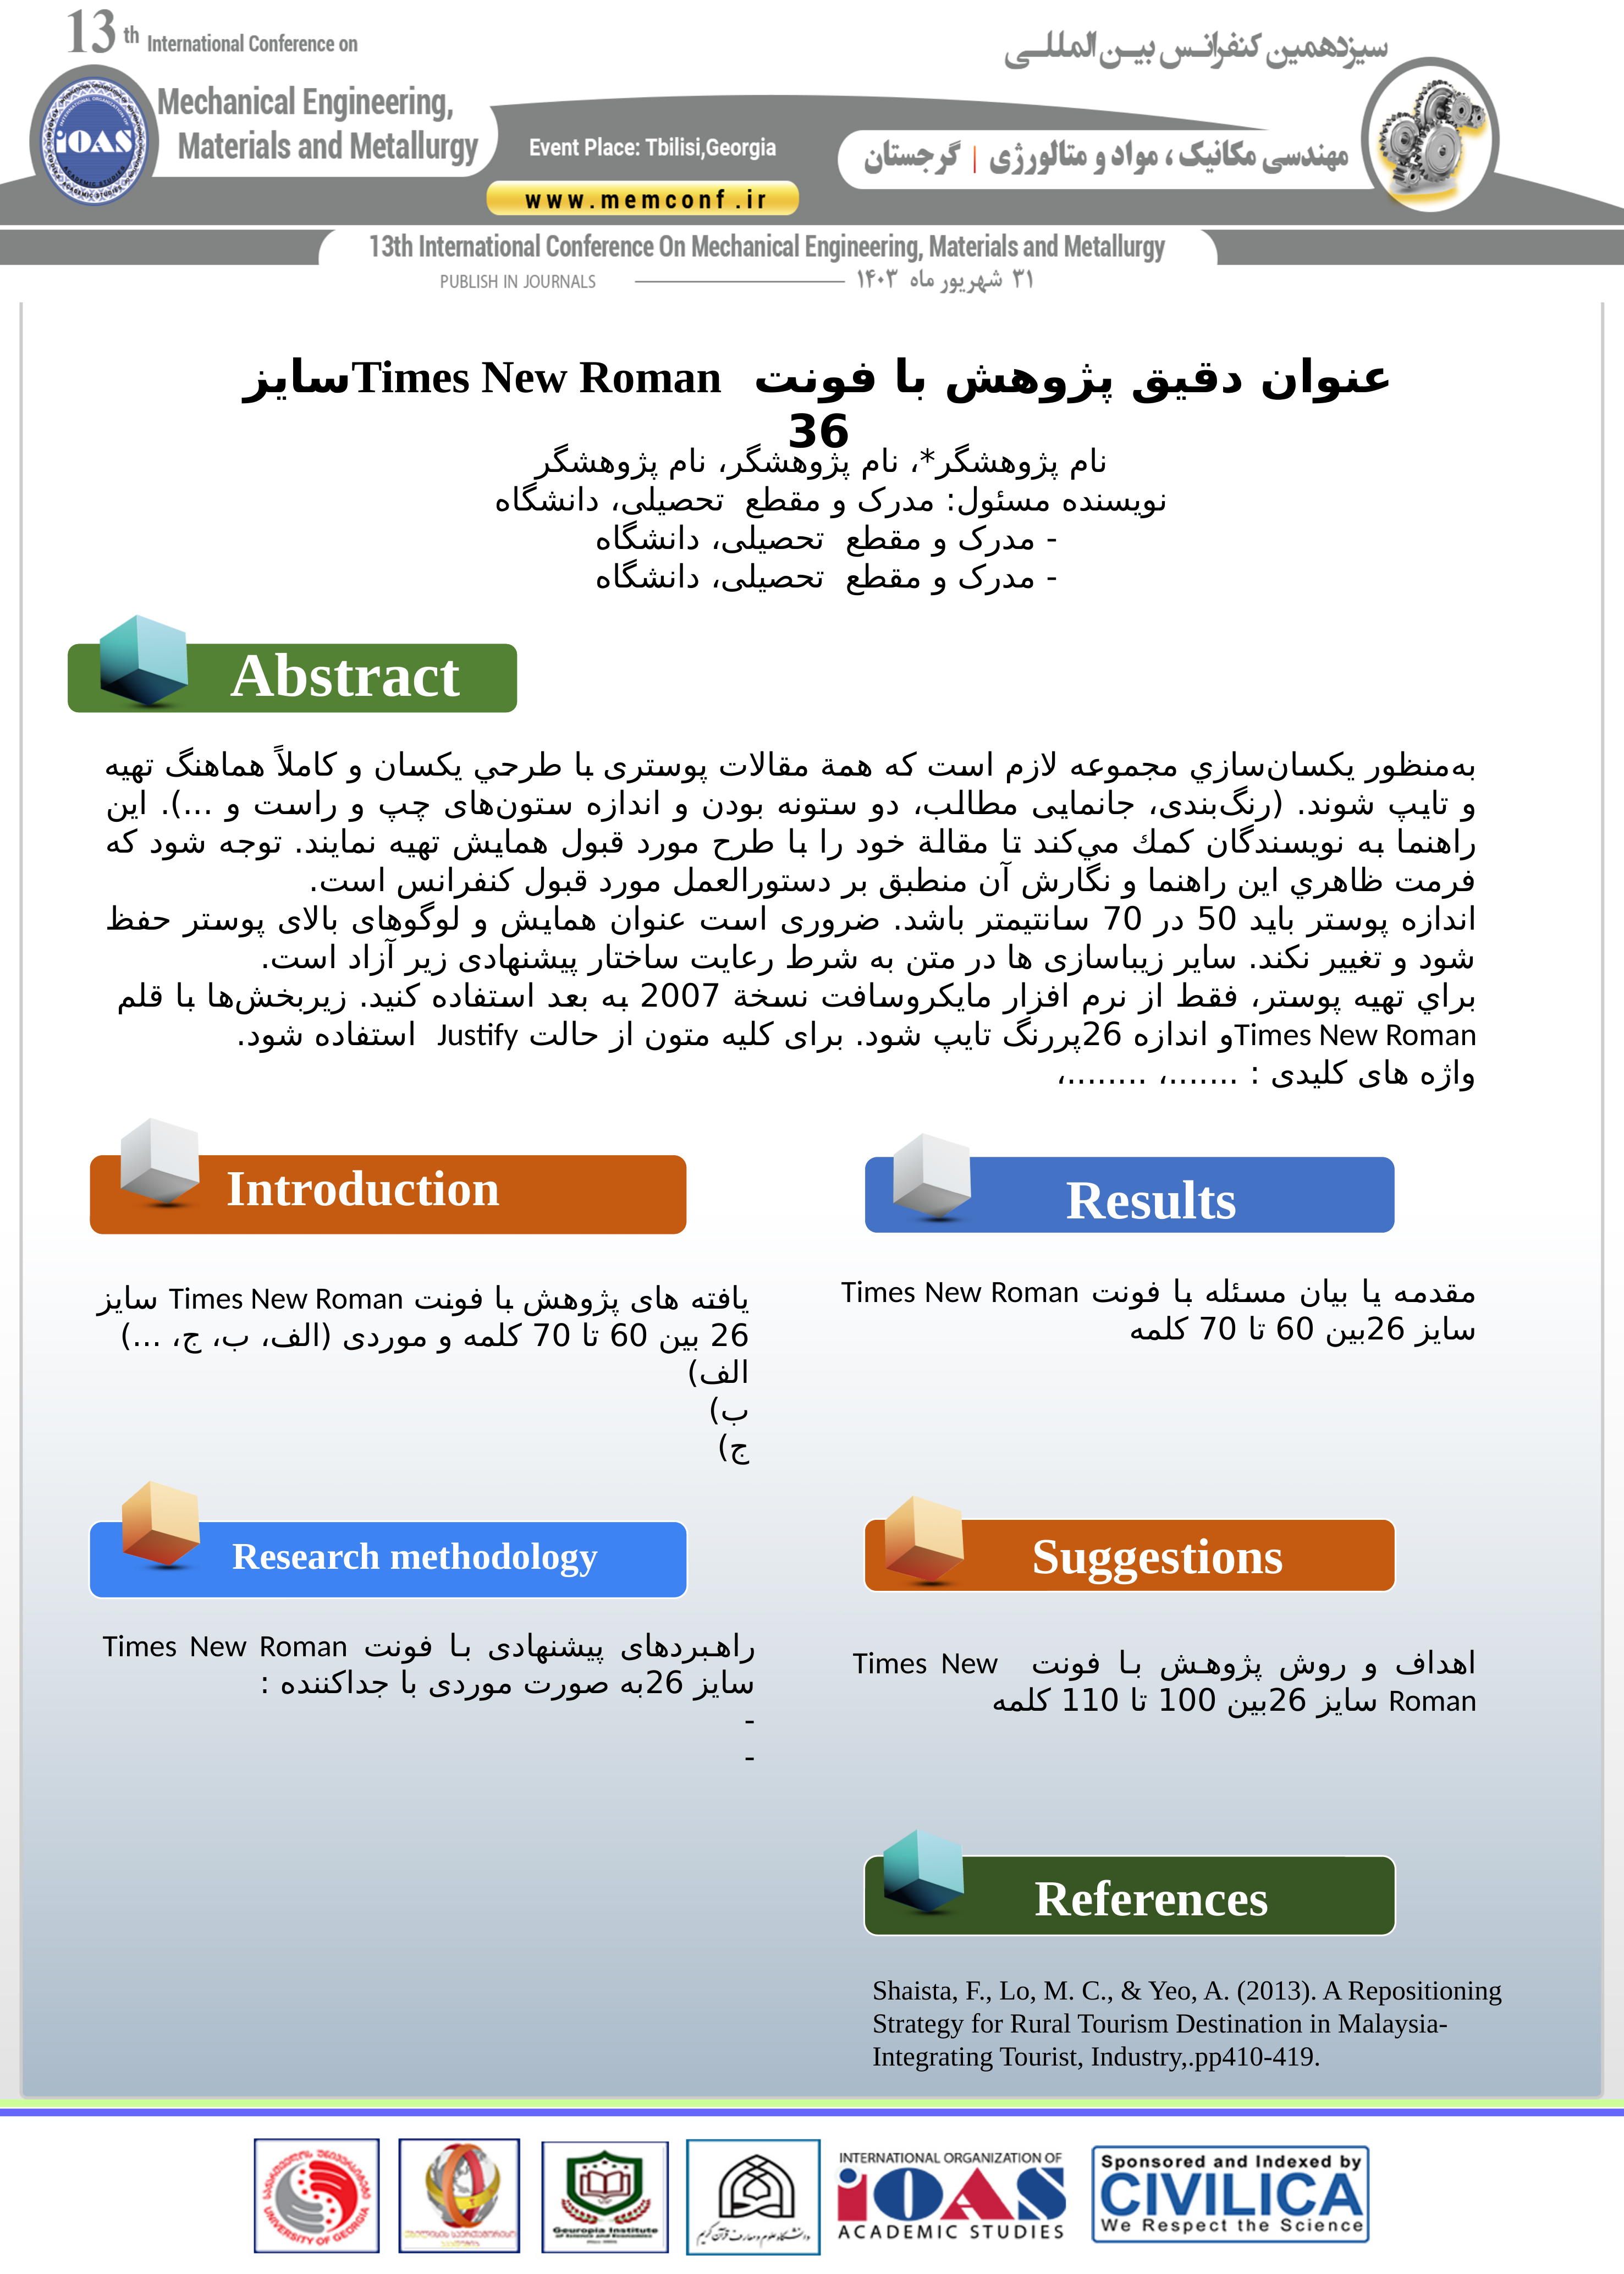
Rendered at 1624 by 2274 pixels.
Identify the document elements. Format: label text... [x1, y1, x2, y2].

text_box [863, 1155, 1397, 1235]
text_box مقدمه یا بیان مسئله با فونت Times New Roman سایز 26بین 60 تا 70 کلمه [831, 1267, 1485, 1350]
text_box یافته های پژوهش با فونت Times New Roman سایز 26 بین 60 تا 70 کلمه و موردی (الف، ب، ج، ...) الف) ب) ج) [89, 1274, 758, 1468]
text_box عنوان دقیق پژوهش با فونت Times New Romanسایز 36 [206, 343, 1432, 436]
text_box Suggestions [1023, 1519, 1293, 1588]
picture [0, 0, 1624, 2274]
text_box [88, 1520, 689, 1600]
text_box Research methodology [210, 1527, 621, 1581]
text_box [88, 1153, 689, 1236]
text_box [863, 1855, 1397, 1936]
text_box References [1026, 1860, 1290, 1930]
text_box اهداف و روش پژوهش با فونت Times New Roman سایز 26بین 100 تا 110 کلمه [838, 1638, 1485, 1721]
text_box به‌منظور يكسان‌سازي مجموعه لازم است كه همة مقالات پوستری با طرحي يكسان و كاملاً هماهنگ تهيه و تايپ شوند. (رنگ‌بندی، جانمایی مطالب، دو ستونه بودن و اندازه ستون‌های چپ و راست و ...). اين راهنما به نويسندگان كمك مي‌كند تا مقالة خود را با طرح مورد قبول همایش تهيه نمايند. توجه شود كه فرمت ظاهري اين راهنما و نگارش آن منطبق بر دستورالعمل مورد قبول کنفرانس است. اندازه پوستر باید 50 در 70 سانتیمتر باشد. ضروری است عنوان همایش و لوگوهای بالای پوستر حفظ شود و تغییر نکند. سایر زیباسازی ها در متن به شرط رعایت ساختار پیشنهادی زیر آزاد است. براي تهیه پوستر، فقط از نرم افزار مايكروسافت نسخة 2007 به بعد استفاده كنيد. زيربخش‌ها با قلم Times New Romanو اندازه 26پررنگ تايپ شود. برای کلیه متون از حالت Justify استفاده شود. واژه های کلیدی : .......، ........، [96, 739, 1485, 1095]
text_box نام پژوهشگر*، نام پژوهشگر، نام پژوهشگر نویسنده مسئول: مدرک و مقطع تحصیلی، دانشگاه - مدرک و مقطع تحصیلی، دانشگاه - مدرک و مقطع تحصیلی، دانشگاه [179, 436, 1464, 598]
text_box Introduction [218, 1151, 509, 1220]
text_box Results [1058, 1160, 1258, 1234]
text_box راهبردهای پیشنهادی با فونت Times New Roman سایز 26به صورت موردی با جداکننده : - - [89, 1621, 764, 1778]
text_box Abstract [222, 630, 469, 713]
text_box [863, 1518, 1397, 1593]
text_box [65, 642, 519, 715]
text_box Shaista, F., Lo, M. C., & Yeo, A. (2013). A Repositioning Strategy for Rural Tourism Destination in Malaysia- Integrating Tourist, Industry,.pp410-419. [864, 1968, 1533, 2075]
